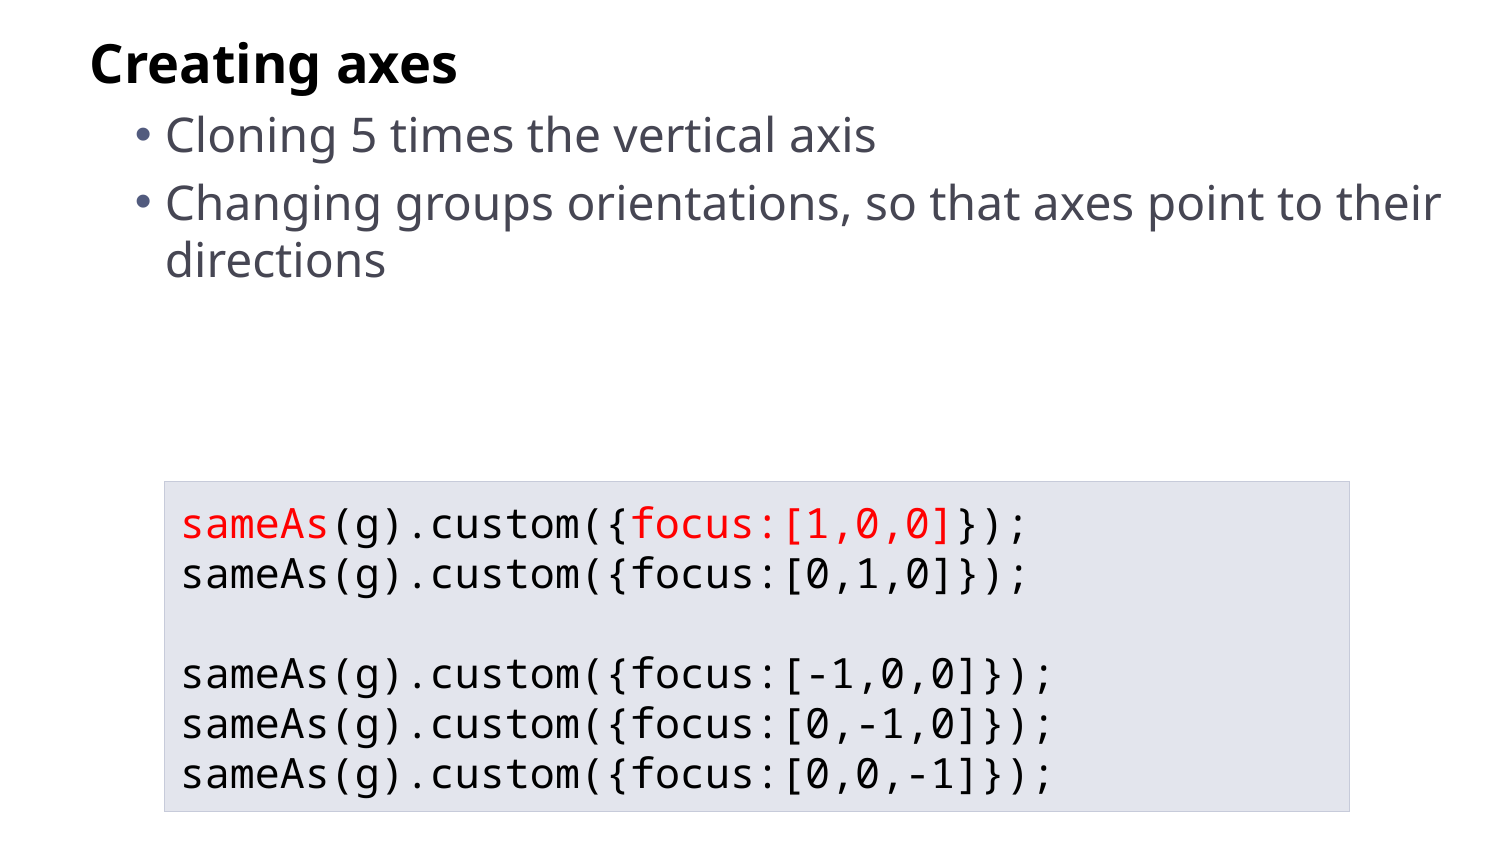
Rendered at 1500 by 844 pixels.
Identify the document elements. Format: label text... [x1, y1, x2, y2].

text_box sameAs(g).custom({focus:[1,0,0]}); sameAs(g).custom({focus:[0,1,0]}); sameAs(g).custom({focus:[-1,0,0]}); sameAs(g).custom({focus:[0,-1,0]}); sameAs(g).custom({focus:[0,0,-1]}); [164, 481, 1350, 812]
list Creating axes Cloning 5 times the vertical axis Changing groups orientations, so that axes point to their directions [75, 21, 1475, 835]
